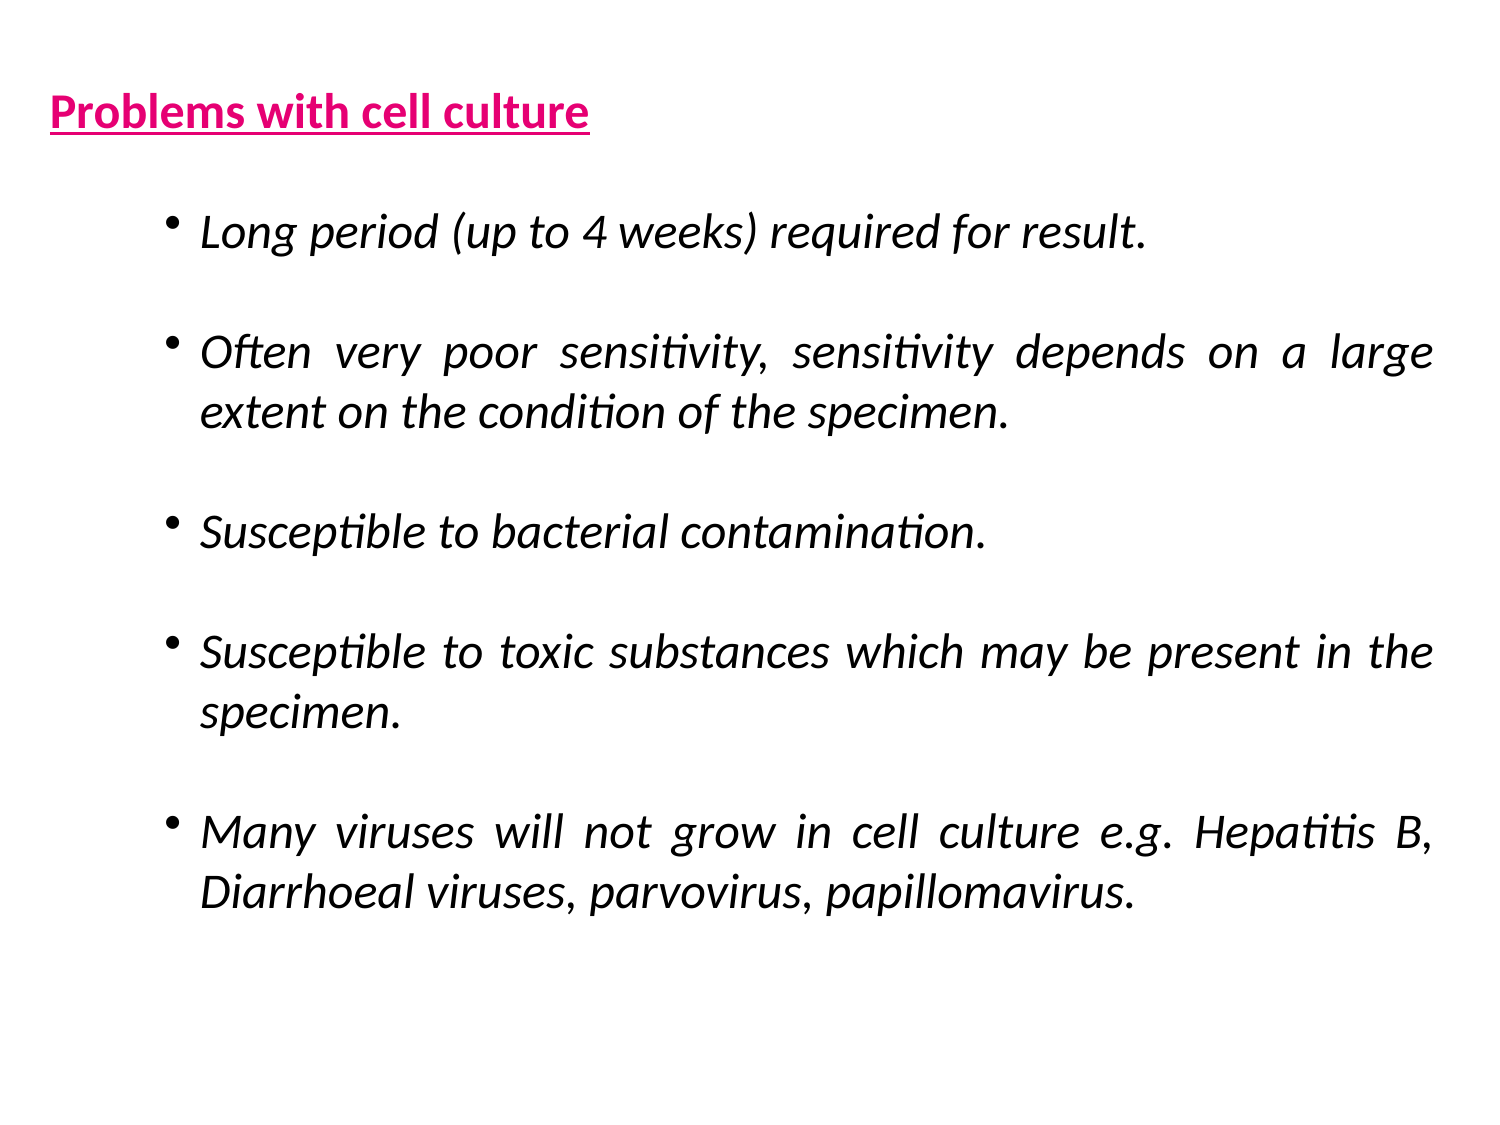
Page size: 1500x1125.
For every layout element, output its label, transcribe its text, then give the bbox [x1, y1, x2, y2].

text_box Problems with cell culture Long period (up to 4 weeks) required for result. Often very poor sensitivity, sensitivity depends on a large extent on the condition of the specimen. Susceptible to bacterial contamination. Susceptible to toxic substances which may be present in the specimen. Many viruses will not grow in cell culture e.g. Hepatitis B, Diarrhoeal viruses, parvovirus, papillomavirus. [35, 70, 1450, 986]
